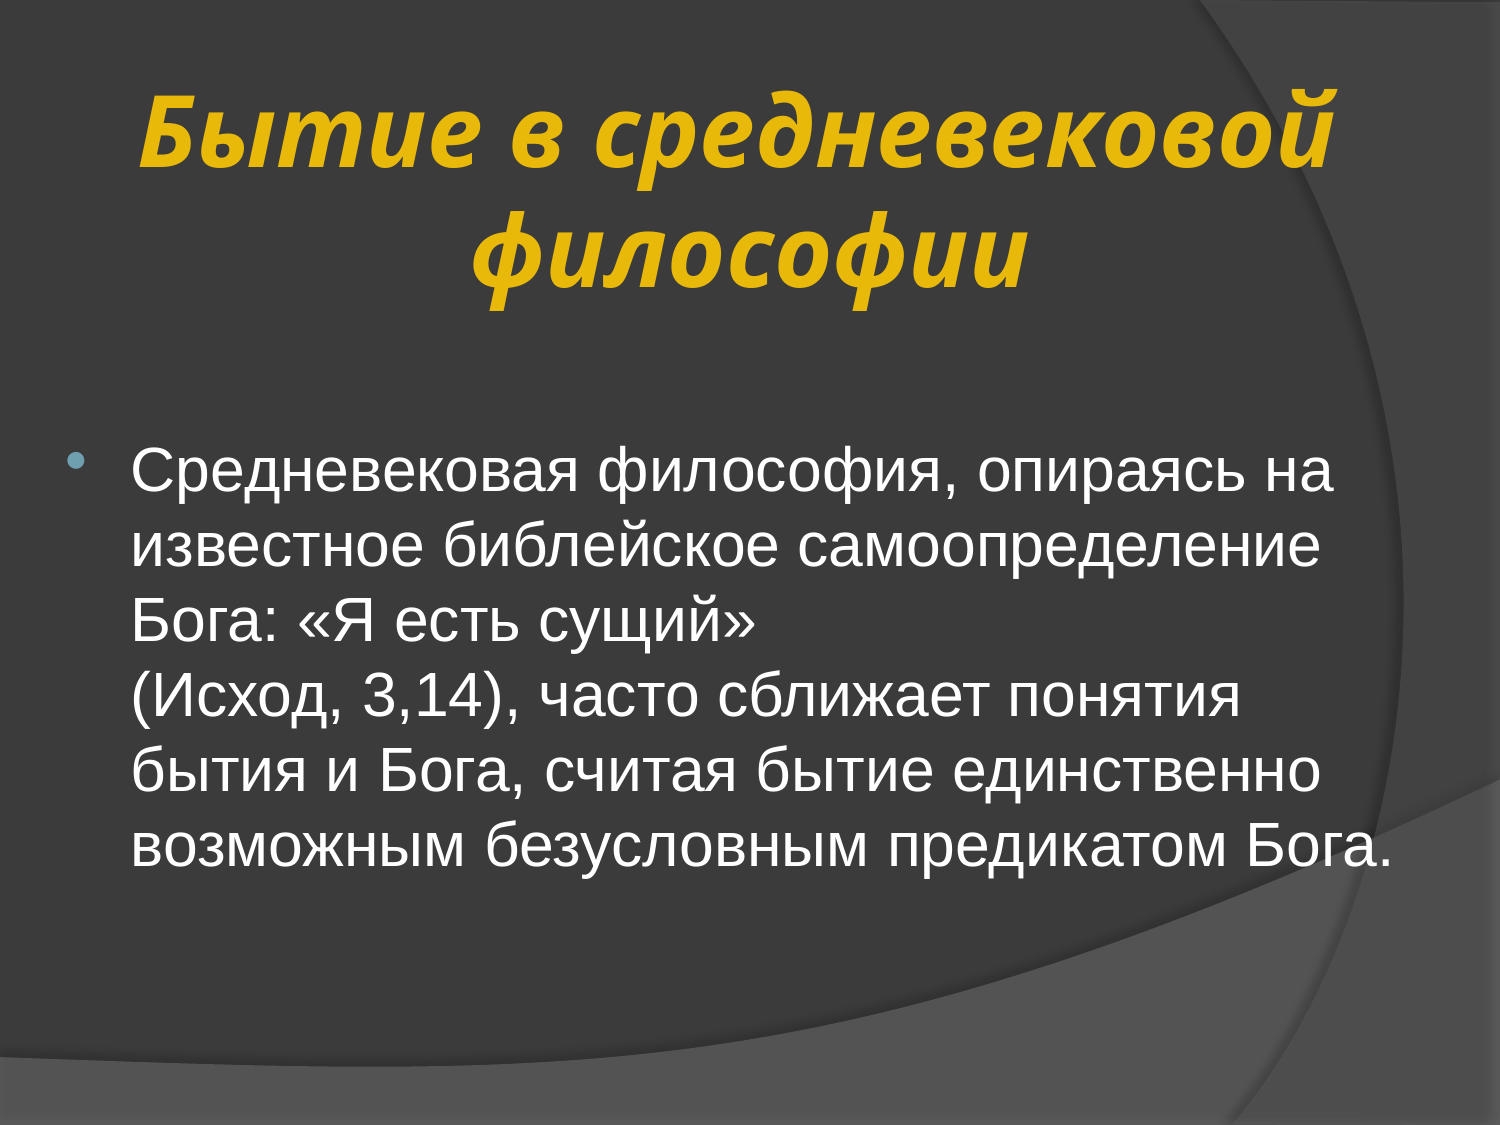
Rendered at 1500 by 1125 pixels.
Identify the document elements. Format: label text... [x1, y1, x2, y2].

list Средневековая философия, опираясь на известное библейское самоопределение Бога: «Я есть сущий» (Исход, 3,14), часто сближает понятия бытия и Бога, считая бытие единственно возможным безусловным предикатом Бога. [46, 421, 1472, 1125]
title Бытие в средневековой философии [46, 93, 1454, 282]
